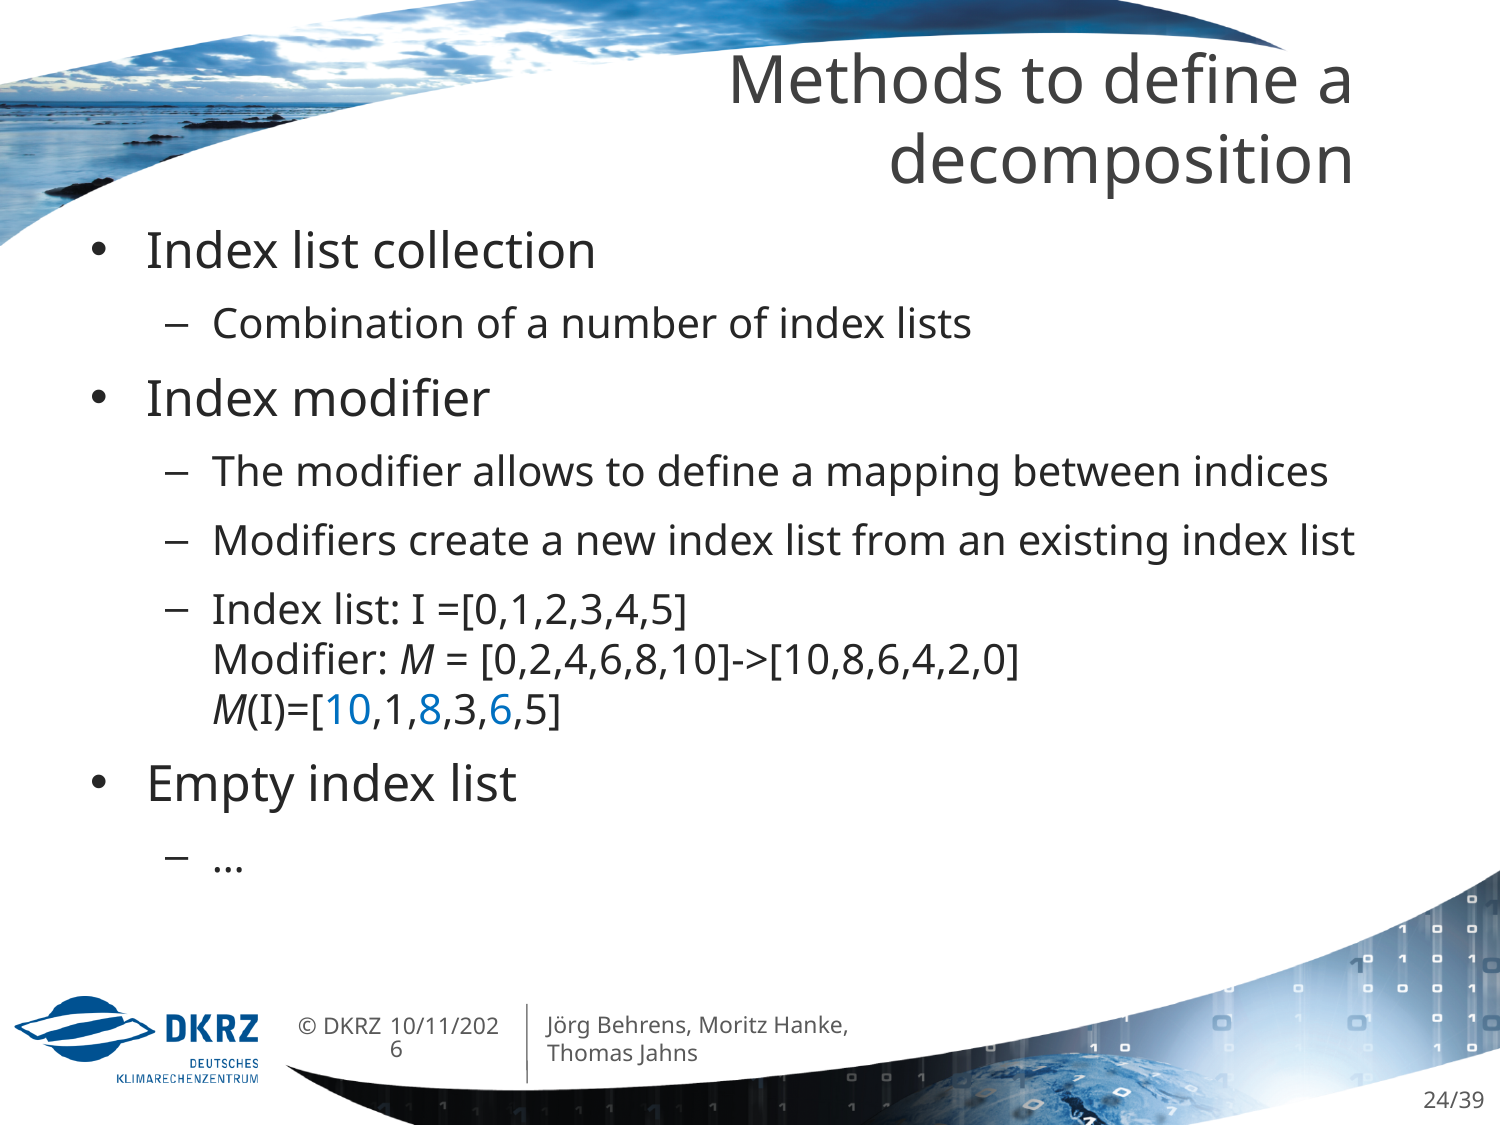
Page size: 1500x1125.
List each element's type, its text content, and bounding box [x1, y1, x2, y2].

title Methods to define a decomposition [480, 70, 1372, 165]
footer Jörg Behrens, Moritz Hanke, Thomas Jahns [532, 1003, 884, 1082]
picture [285, 867, 1500, 1125]
list Index list collection Combination of a number of index lists Index modifier The modifier allows to define a mapping between indices Modifiers create a new index list from an existing index list Index list: I =[0,1,2,3,4,5] Modifier: M = [0,2,4,6,8,10]->[10,8,6,4,2,0] M(I)=[10,1,8,3,6,5] Empty index list … [74, 210, 1426, 985]
picture [0, 0, 1288, 246]
slide_number 24 [1333, 1078, 1465, 1125]
picture [14, 996, 258, 1083]
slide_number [375, 1004, 528, 1052]
